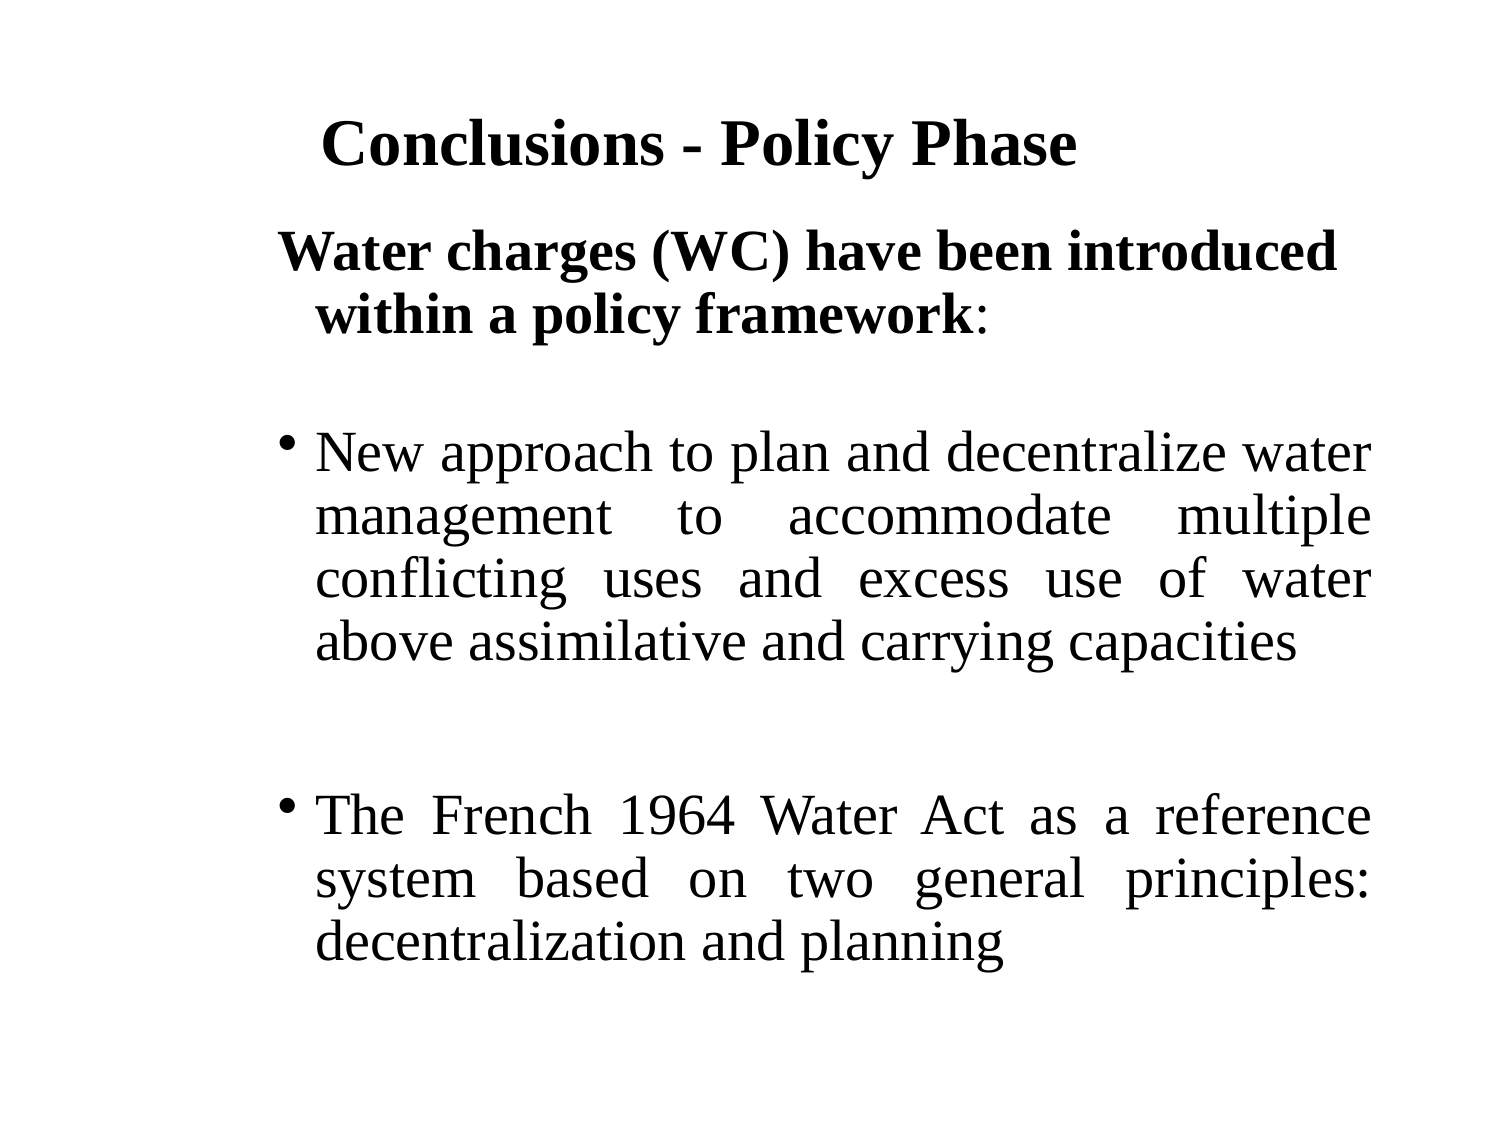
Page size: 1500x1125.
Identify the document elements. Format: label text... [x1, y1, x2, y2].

title Conclusions - Policy Phase [87, 62, 1313, 176]
list Water charges (WC) have been introduced within a policy framework: New approach to plan and decentralize water management to accommodate multiple conflicting uses and excess use of water above assimilative and carrying capacities The French 1964 Water Act as a reference system based on two general principles: decentralization and planning [112, 212, 1388, 1001]
